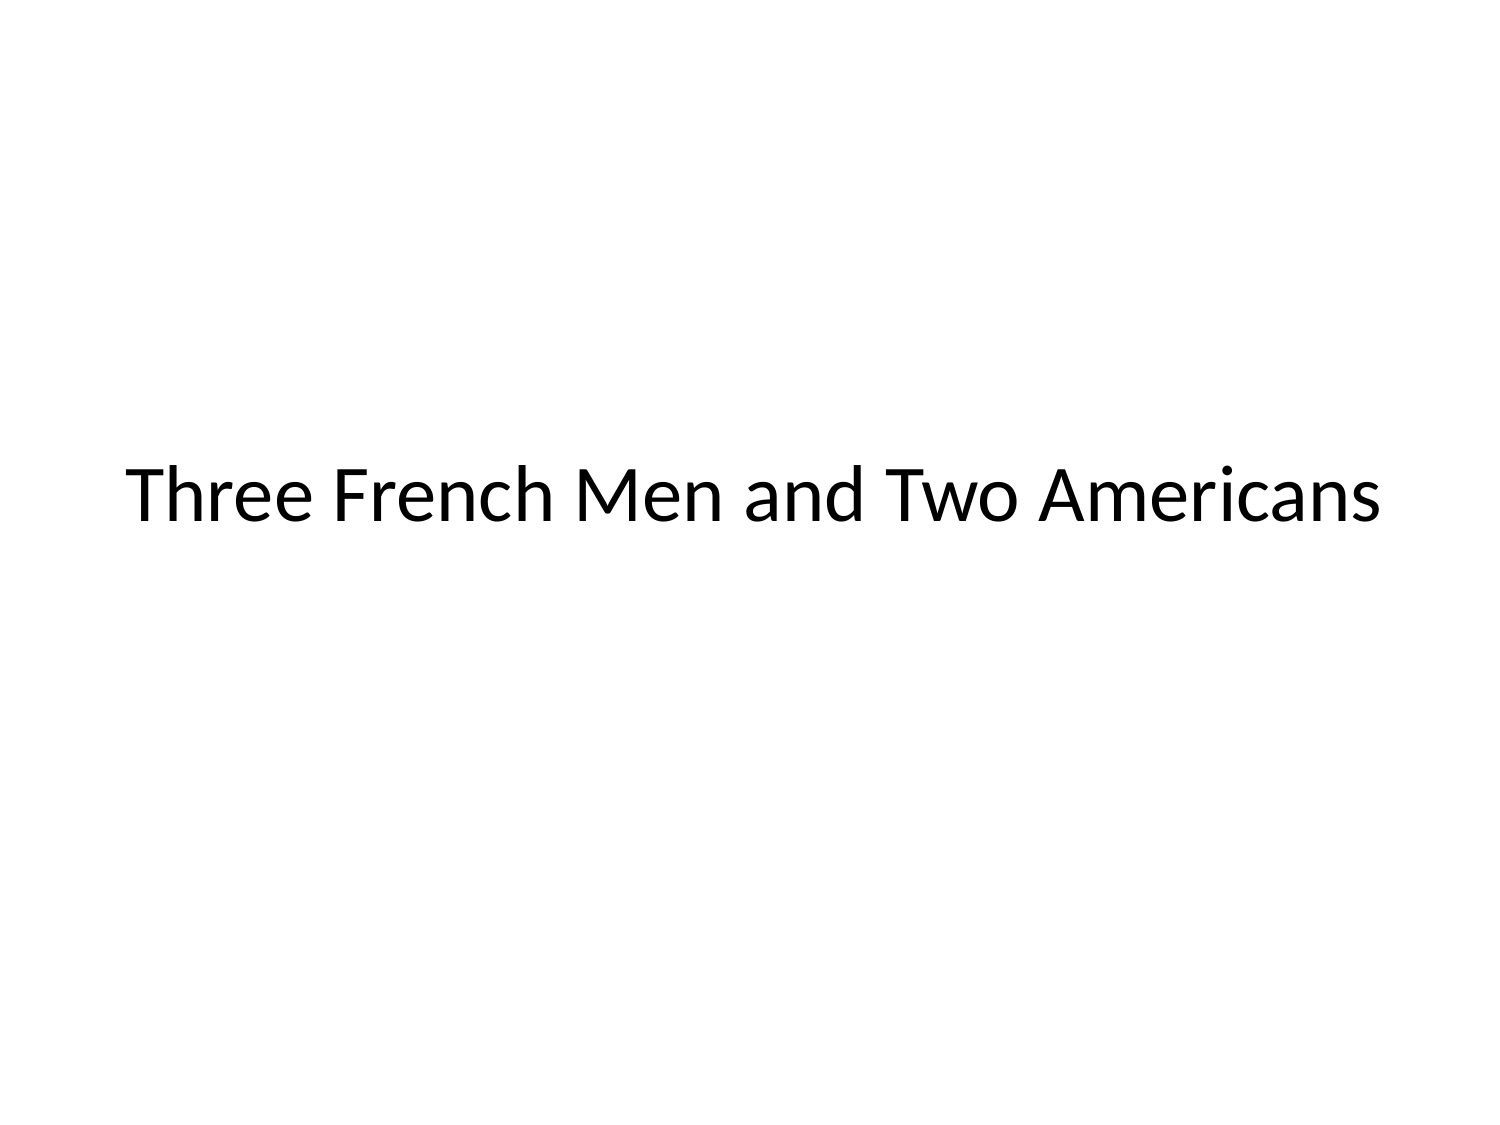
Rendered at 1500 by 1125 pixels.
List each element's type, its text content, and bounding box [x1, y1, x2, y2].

title Three French Men and Two Americans [79, 395, 1430, 583]
